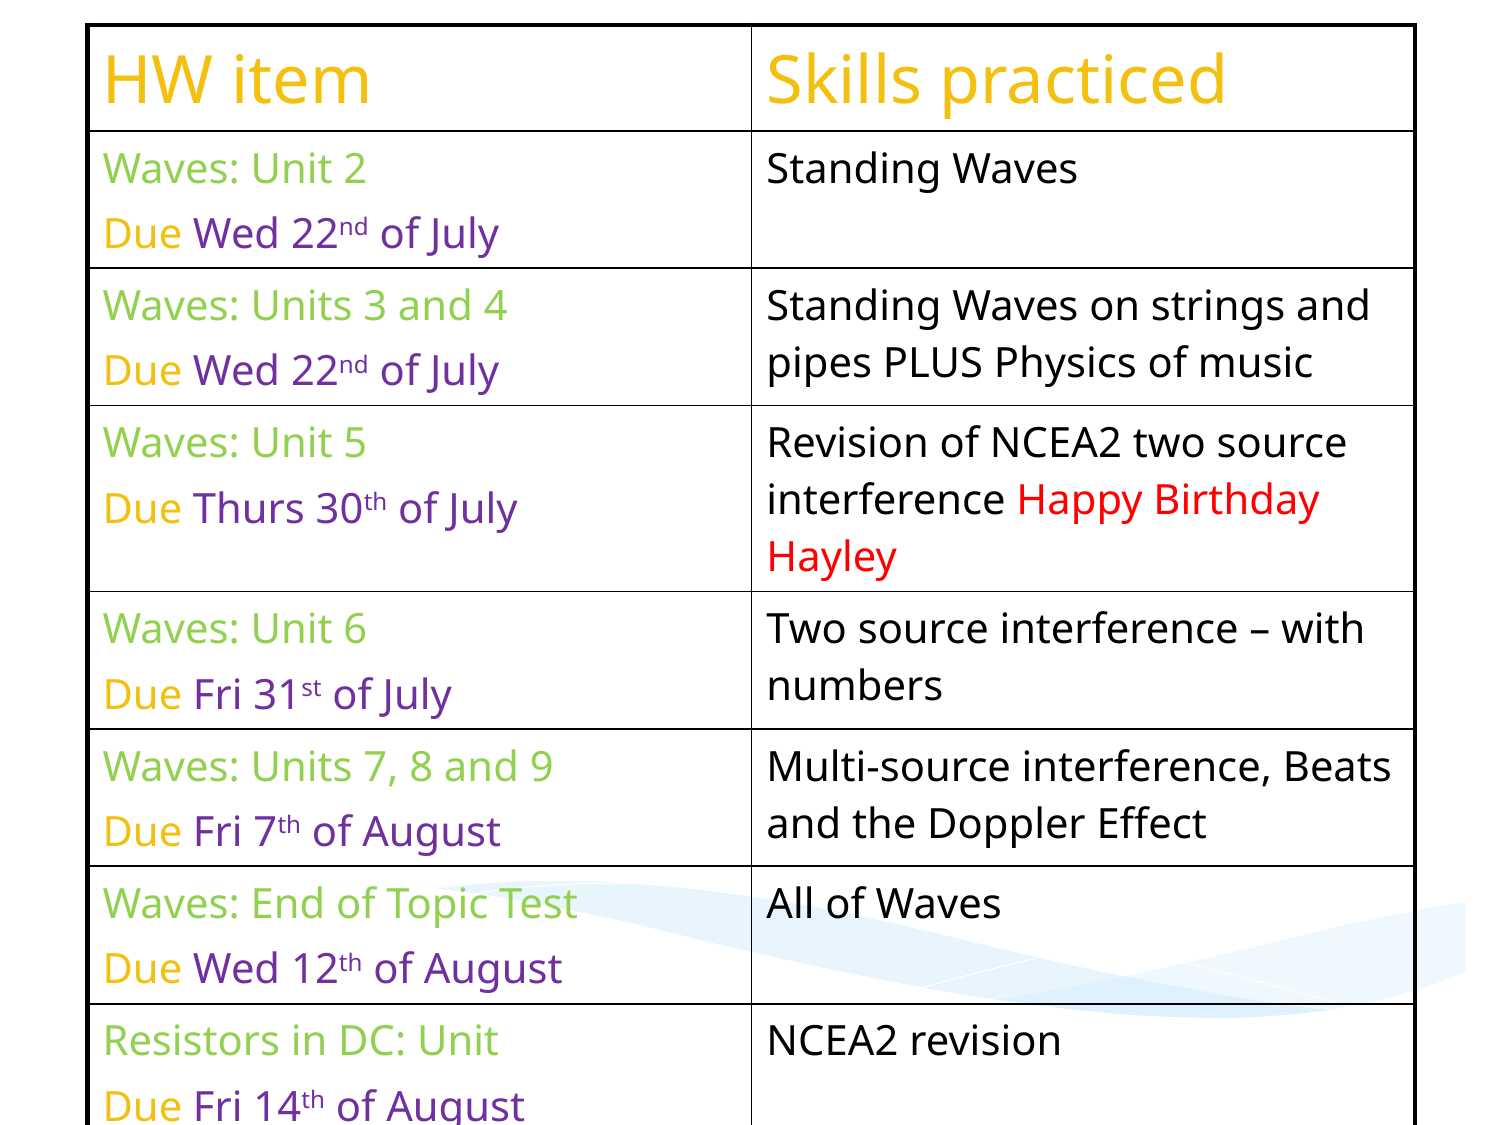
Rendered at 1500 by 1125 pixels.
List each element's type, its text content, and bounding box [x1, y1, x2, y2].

table_cell Resistors in DC: Unit Due Fri 14th of August [90, 1005, 751, 1125]
table_header Skills practiced [752, 27, 1413, 130]
table_header HW item [90, 27, 751, 130]
table_cell Two source interference – with numbers [752, 592, 1413, 728]
table_cell NCEA2 revision [752, 1005, 1413, 1125]
table_cell All of Waves [752, 867, 1413, 1003]
table_cell Waves: Units 3 and 4 Due Wed 22nd of July [90, 269, 751, 405]
table_cell Revision of NCEA2 two source interference Happy Birthday Hayley [752, 406, 1413, 591]
table_cell Waves: Unit 2 Due Wed 22nd of July [90, 132, 751, 267]
table_cell Waves: Unit 5 Due Thurs 30th of July [90, 406, 751, 591]
table_cell Waves: Units 7, 8 and 9 Due Fri 7th of August [90, 730, 751, 865]
table_cell Multi-source interference, Beats and the Doppler Effect [752, 730, 1413, 865]
table_cell Waves: Unit 6 Due Fri 31st of July [90, 592, 751, 728]
table_cell Waves: End of Topic Test Due Wed 12th of August [90, 867, 751, 1003]
table_cell Standing Waves [752, 132, 1413, 267]
table_cell Standing Waves on strings and pipes PLUS Physics of music [752, 269, 1413, 405]
